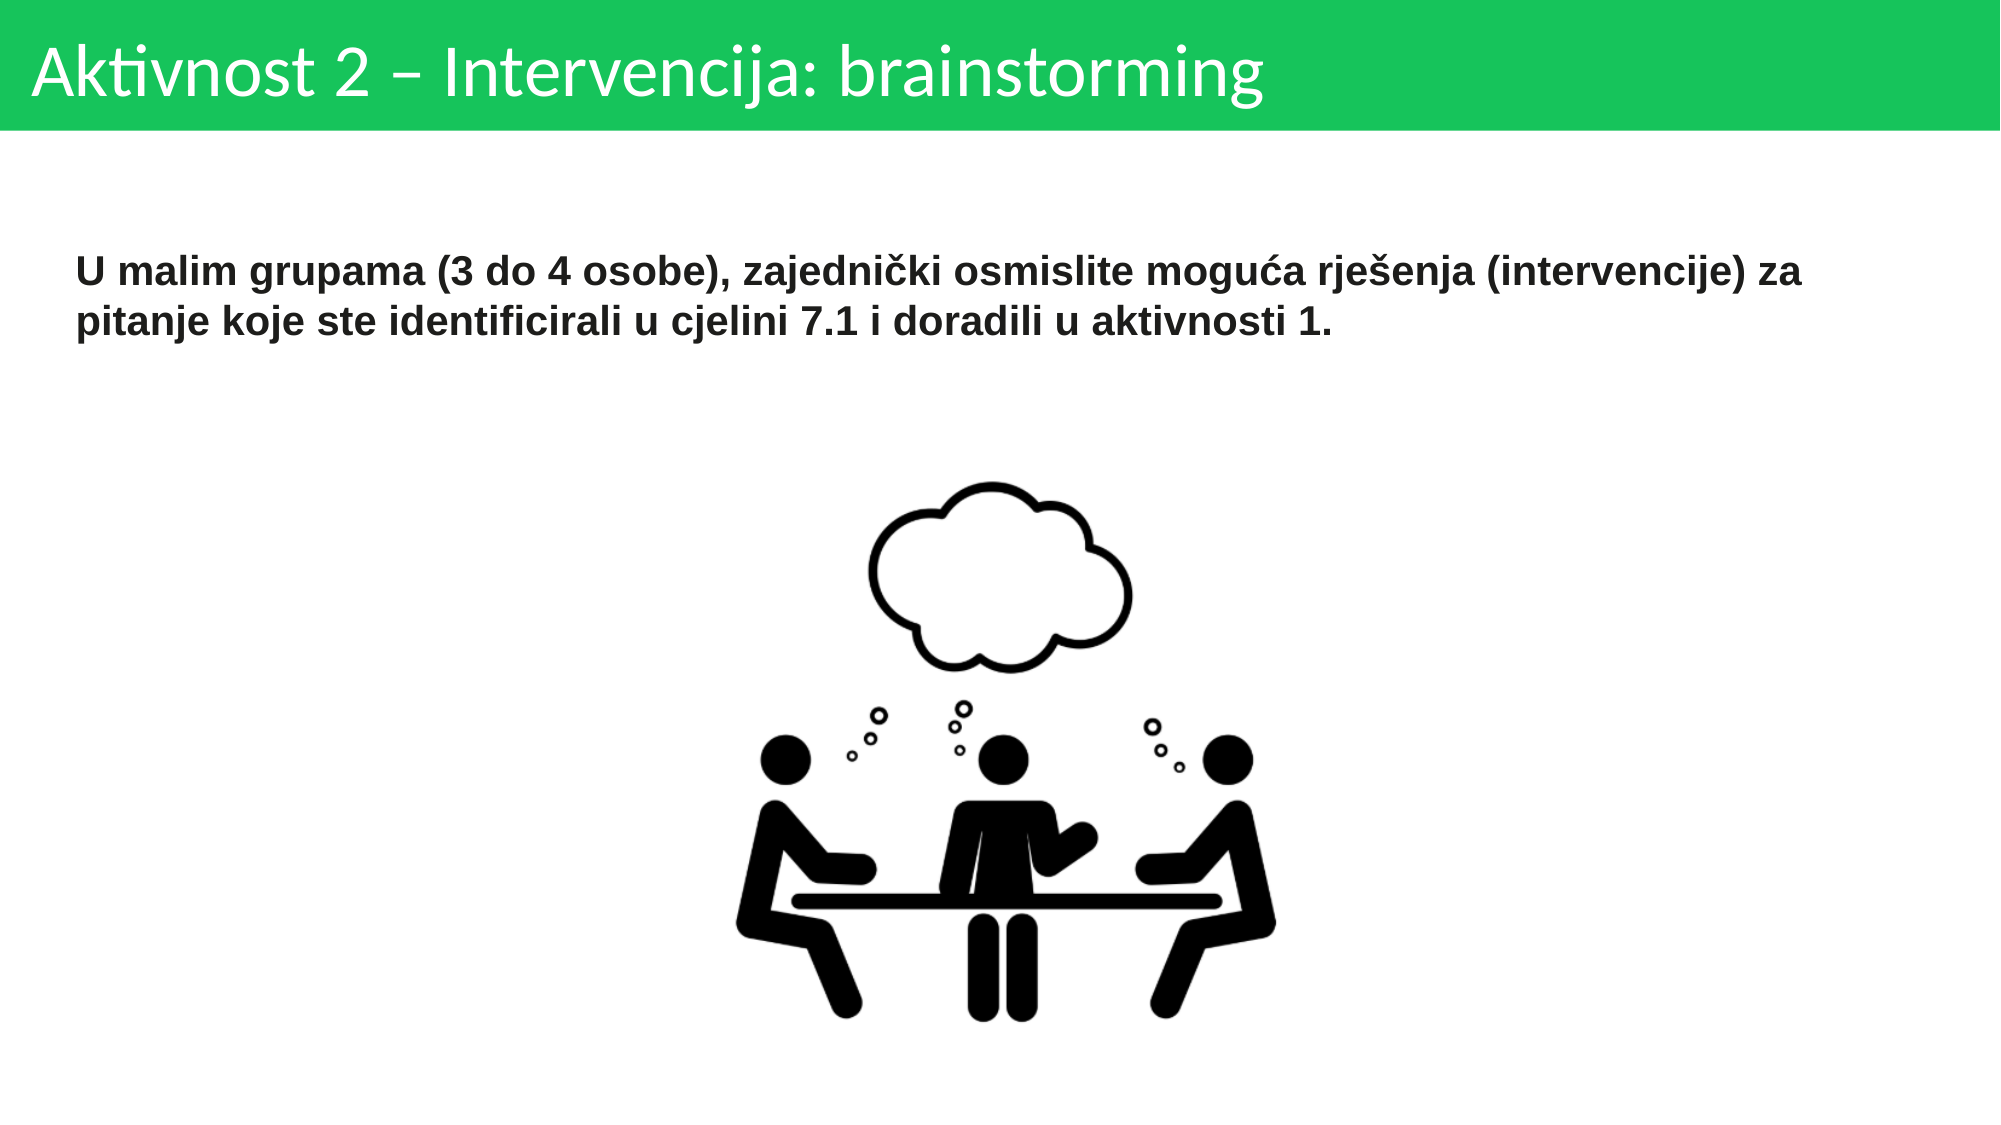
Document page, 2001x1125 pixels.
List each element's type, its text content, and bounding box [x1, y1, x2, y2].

text_box U malim grupama (3 do 4 osobe), zajednički osmislite moguća rješenja (intervencije) za pitanje koje ste identificirali u cjelini 7.1 i doradili u aktivnosti 1. [45, 178, 1931, 1044]
picture [609, 432, 1391, 1074]
title Aktivnost 2 – Intervencija: brainstorming [16, 13, 1976, 131]
